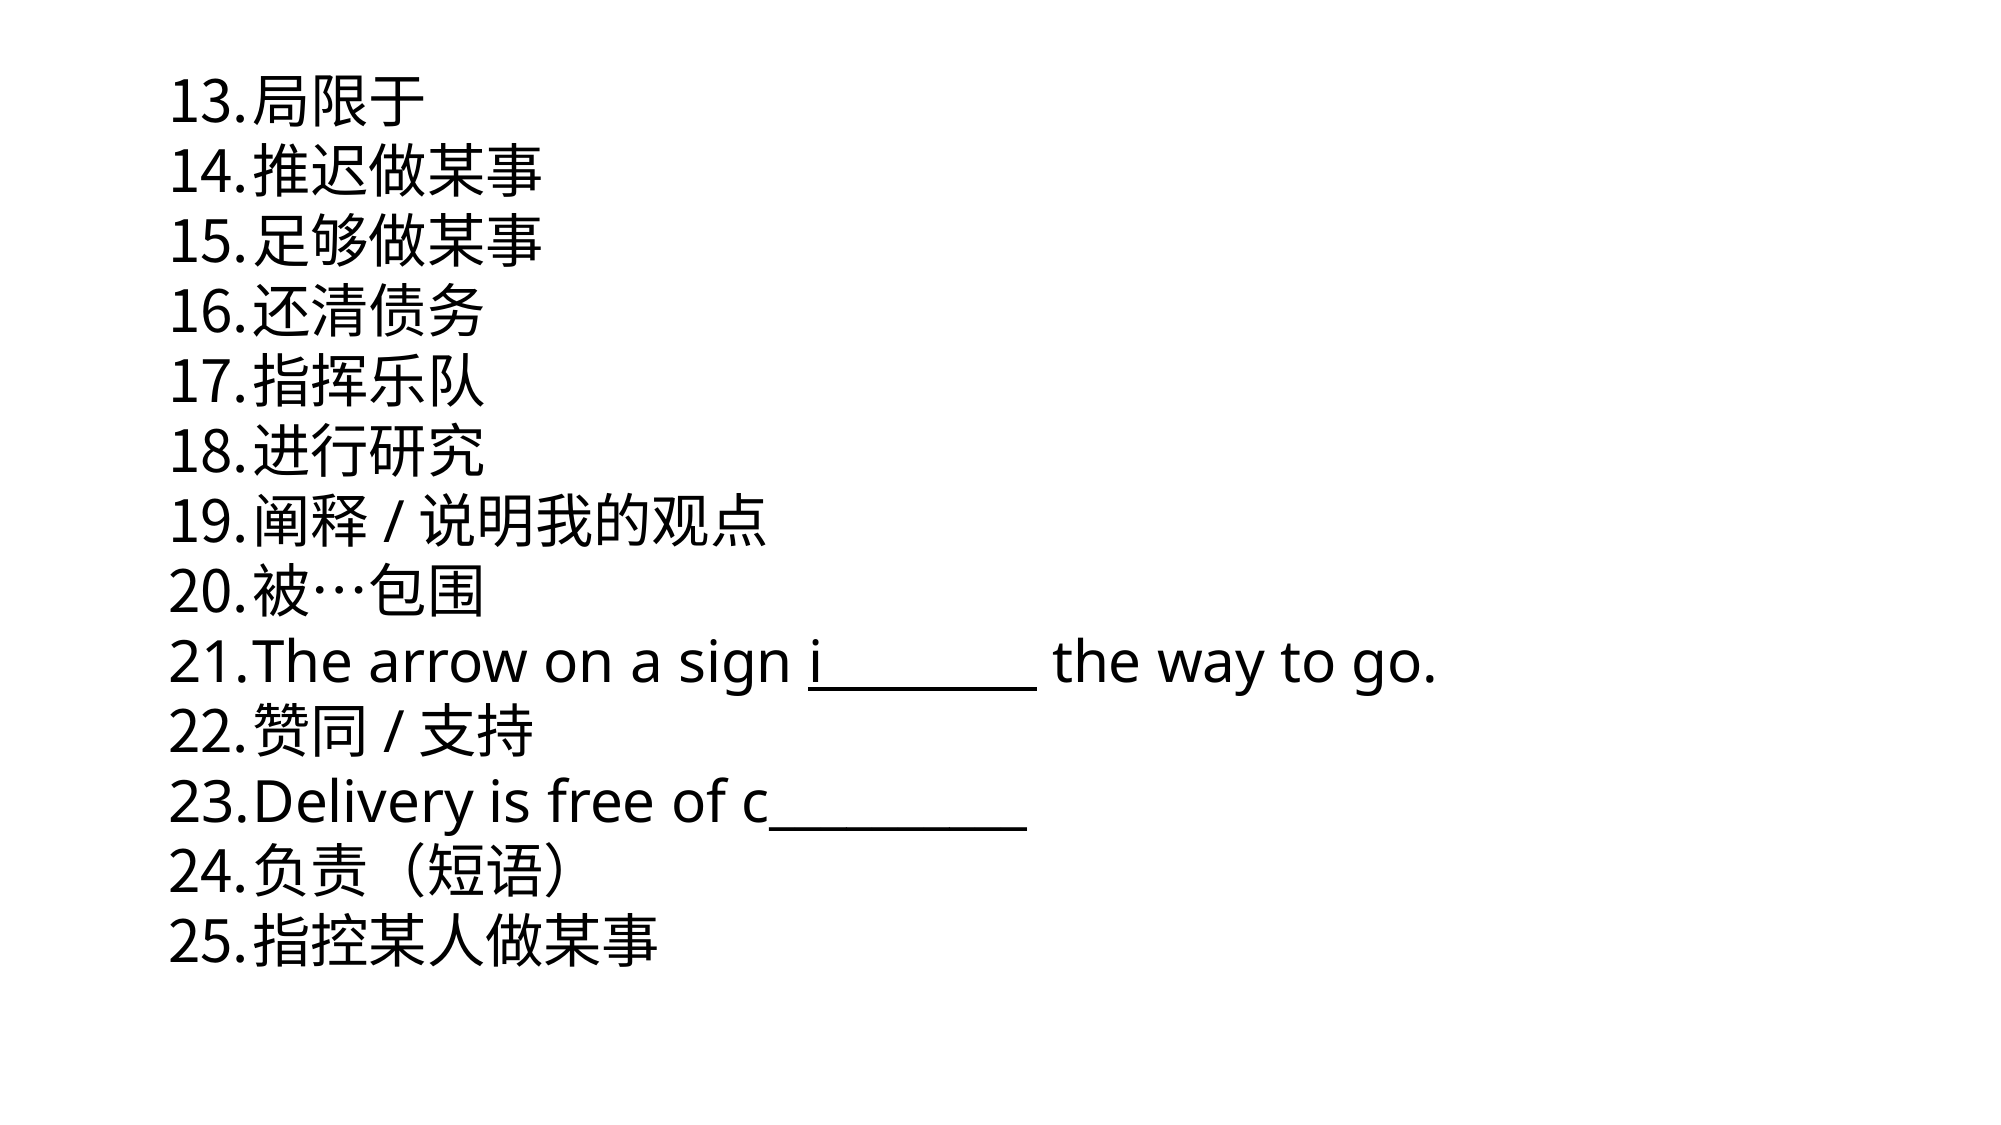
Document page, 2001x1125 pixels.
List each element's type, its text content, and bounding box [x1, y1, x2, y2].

text_box 局限于 推迟做某事 足够做某事 还清债务 指挥乐队 进行研究 阐释/说明我的观点 被…包围 The arrow on a sign i the way to go. 赞同/支持 Delivery is free of c__________ 负责（短语） 指控某人做某事 [153, 56, 1746, 982]
